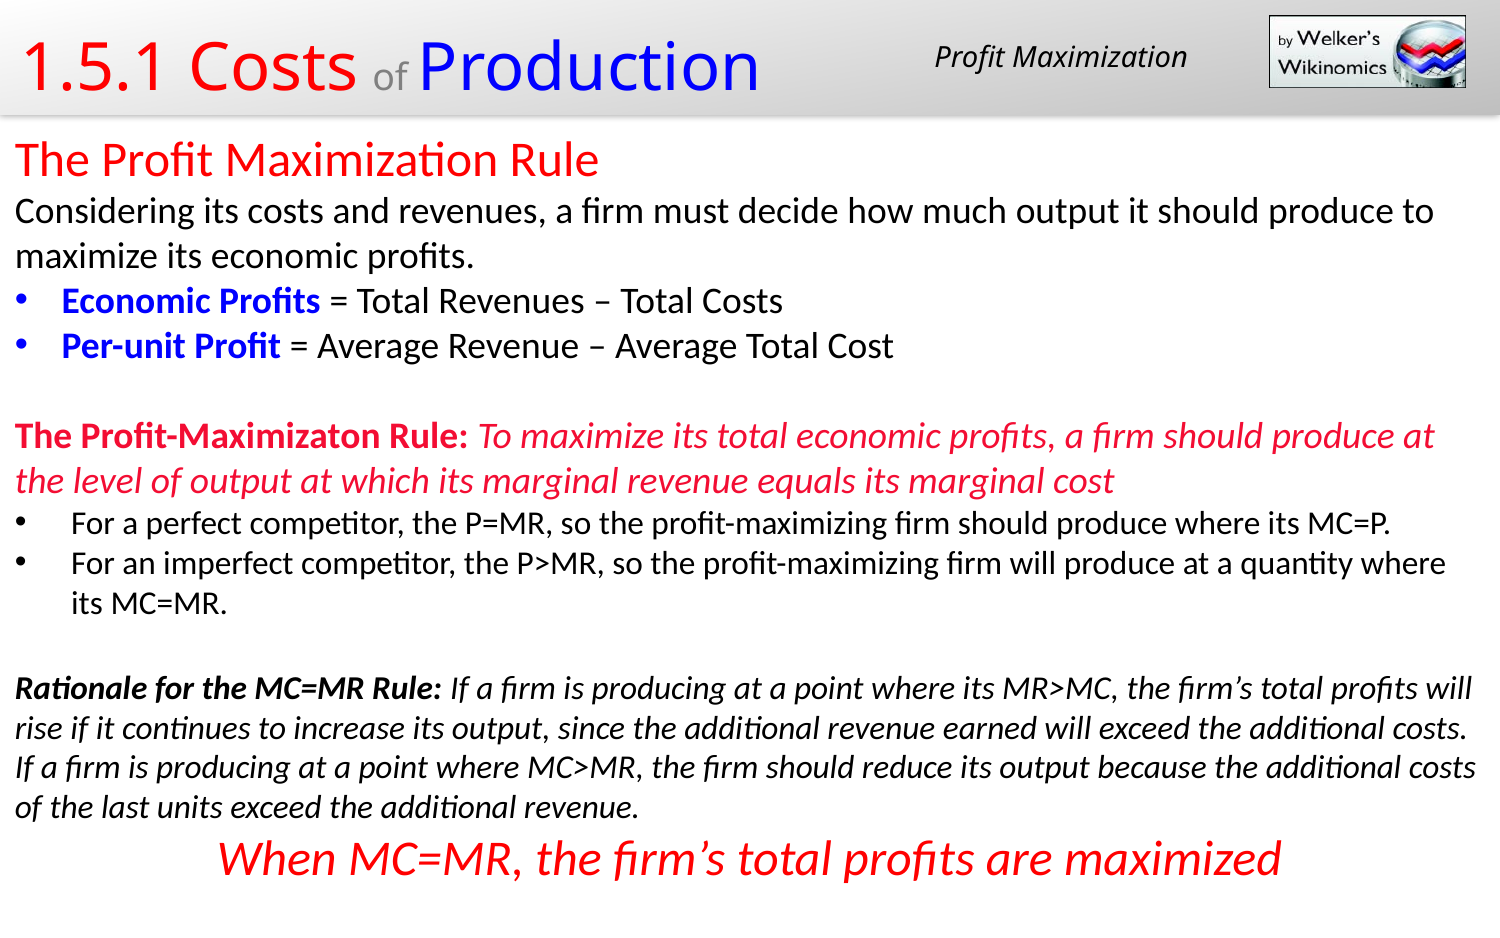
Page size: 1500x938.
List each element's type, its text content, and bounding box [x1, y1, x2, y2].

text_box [0, 0, 1500, 115]
text_box The Profit Maximization Rule Considering its costs and revenues, a firm must decide how much output it should produce to maximize its economic profits. Economic Profits = Total Revenues – Total Costs Per-unit Profit = Average Revenue – Average Total Cost The Profit-Maximizaton Rule: To maximize its total economic profits, a firm should produce at the level of output at which its marginal revenue equals its marginal cost For a perfect competitor, the P=MR, so the profit-maximizing firm should produce where its MC=P. For an imperfect competitor, the P>MR, so the profit-maximizing firm will produce at a quantity where its MC=MR. Rationale for the MC=MR Rule: If a firm is producing at a point where its MR>MC, the firm’s total profits will rise if it continues to increase its output, since the additional revenue earned will exceed the additional costs. If a firm is producing at a point where MC>MR, the firm should reduce its output because the additional costs of the last units exceed the additional revenue. When MC=MR, the firm’s total profits are maximized [0, 123, 1500, 893]
